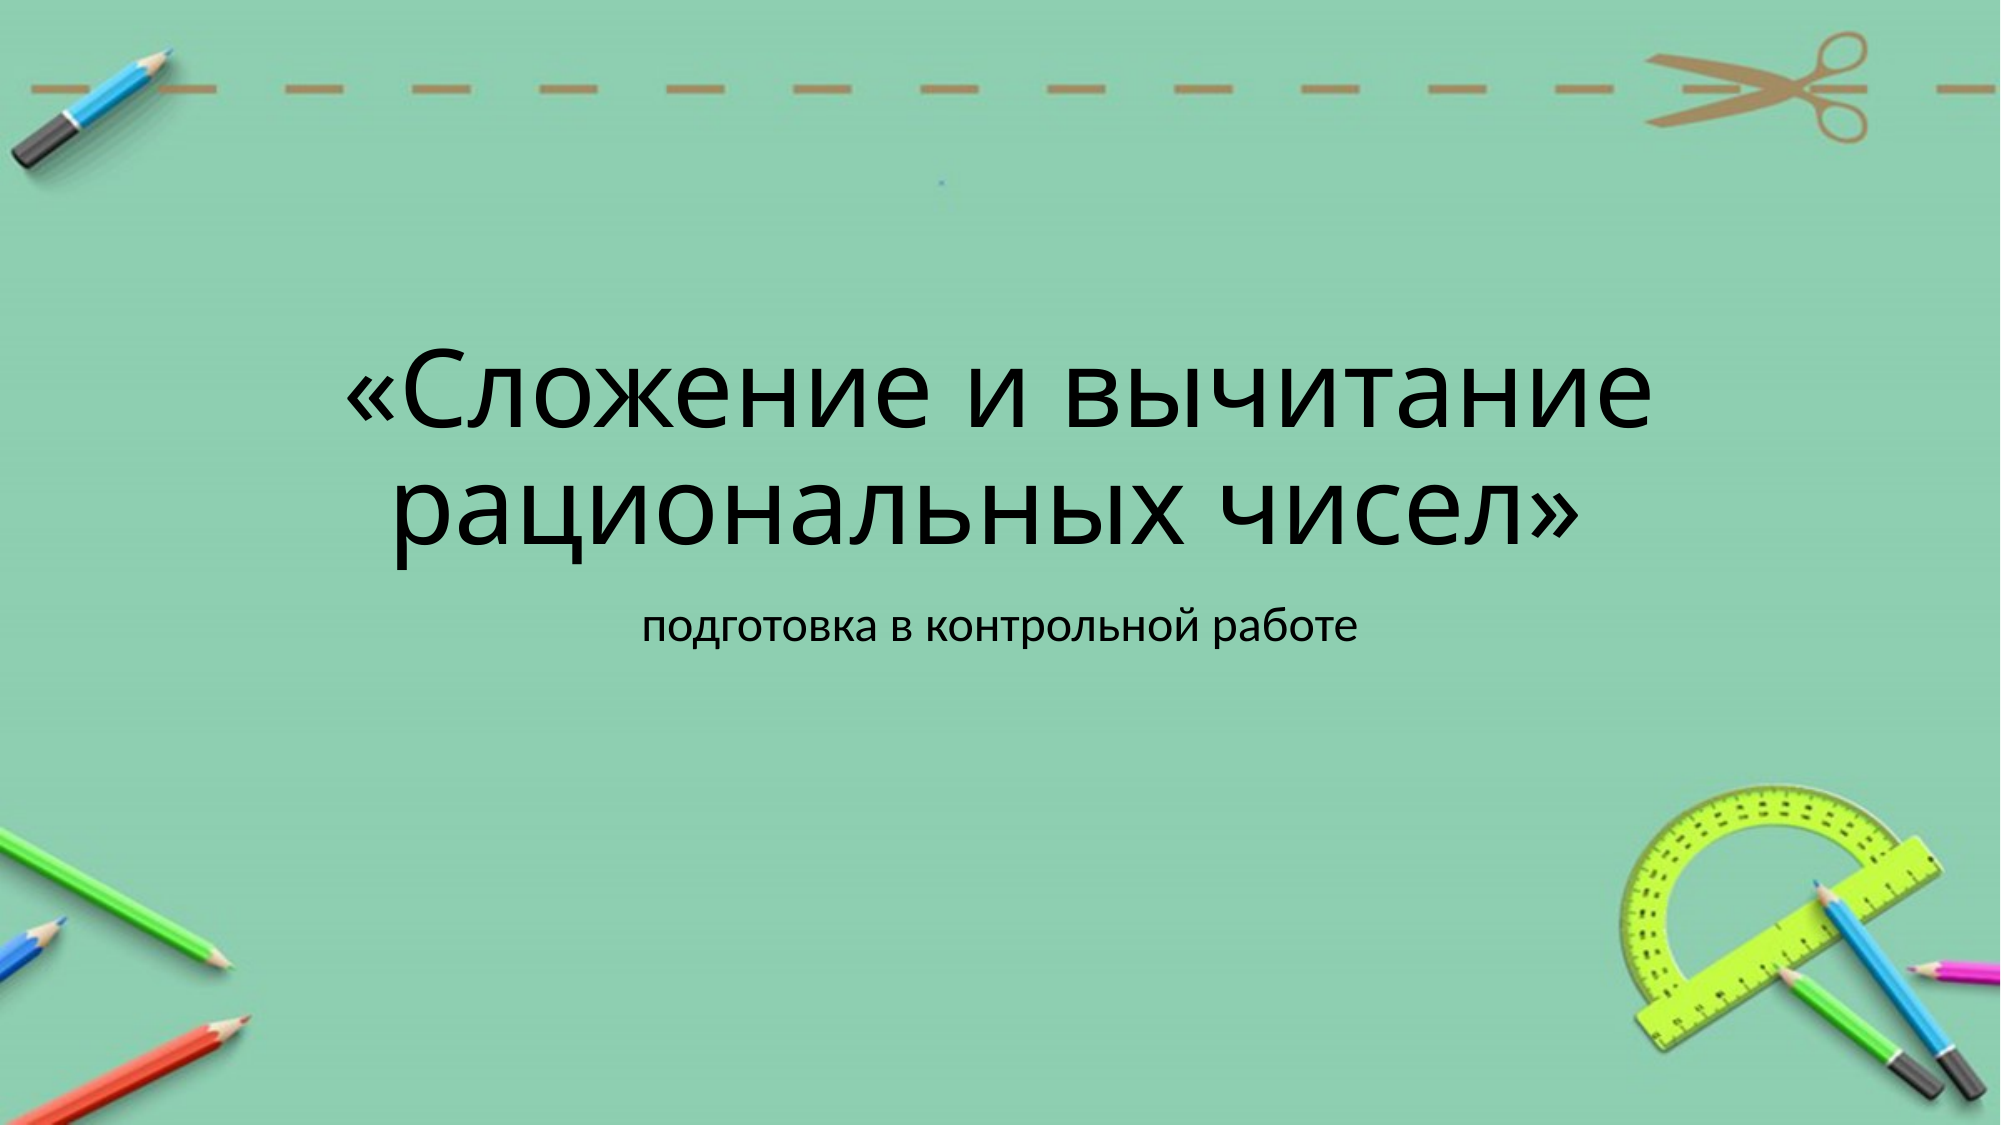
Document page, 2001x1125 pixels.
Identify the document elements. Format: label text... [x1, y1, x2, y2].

picture [0, 0, 2001, 1125]
subtitle подготовка в контрольной работе [249, 590, 1750, 863]
title «Сложение и вычитание рациональных чисел» [249, 184, 1750, 576]
